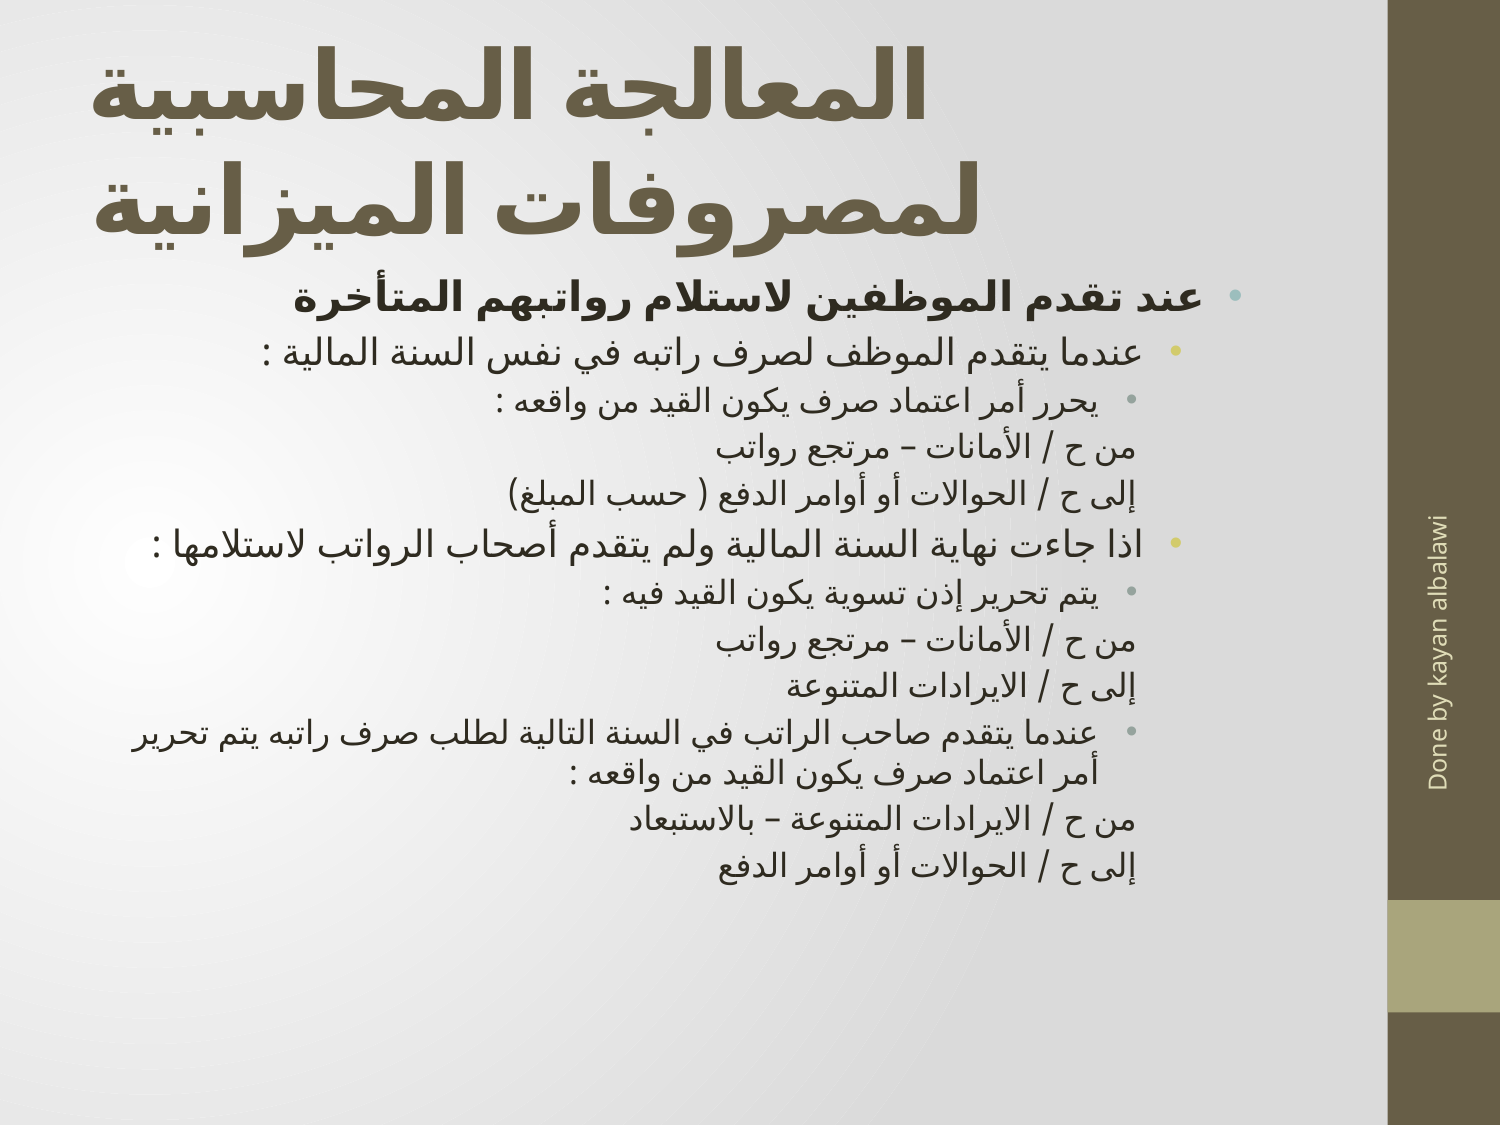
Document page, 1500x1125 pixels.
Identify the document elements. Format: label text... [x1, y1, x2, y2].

footer Done by kayan albalawi [1408, 500, 1469, 889]
list عند تقدم الموظفين لاستلام رواتبهم المتأخرة عندما يتقدم الموظف لصرف راتبه في نفس السنة المالية : يحرر أمر اعتماد صرف يكون القيد من واقعه : من ح / الأمانات – مرتجع رواتب إلى ح / الحوالات أو أوامر الدفع ( حسب المبلغ) اذا جاءت نهاية السنة المالية ولم يتقدم أصحاب الرواتب لاستلامها : يتم تحرير إذن تسوية يكون القيد فيه : من ح / الأمانات – مرتجع رواتب إلى ح / الايرادات المتنوعة عندما يتقدم صاحب الراتب في السنة التالية لطلب صرف راتبه يتم تحرير أمر اعتماد صرف يكون القيد من واقعه : من ح / الايرادات المتنوعة – بالاستبعاد إلى ح / الحوالات أو أوامر الدفع [75, 262, 1325, 1050]
title المعالجة المحاسبية لمصروفات الميزانية [75, 45, 1325, 233]
